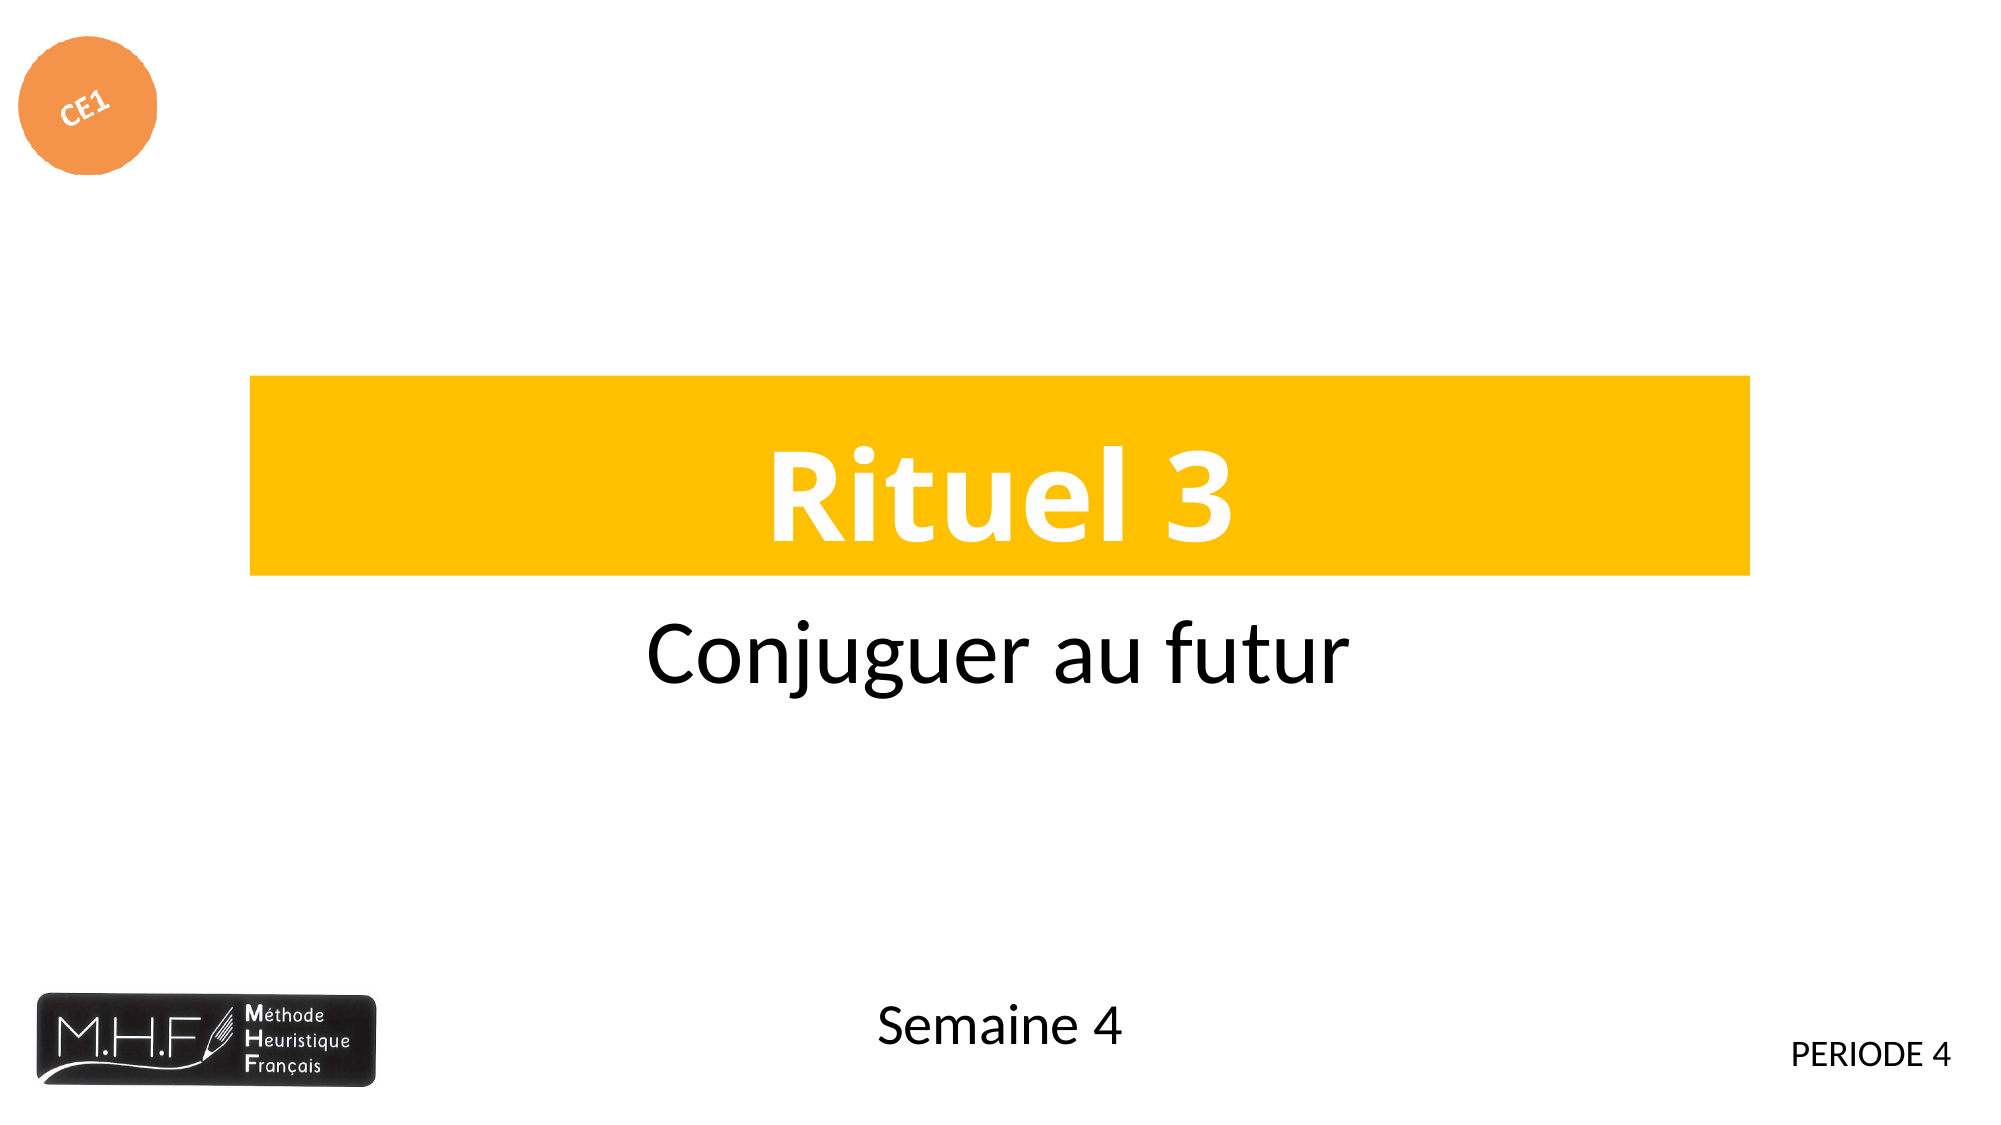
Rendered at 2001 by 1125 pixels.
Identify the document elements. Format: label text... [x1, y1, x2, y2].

text_box PERIODE 4 [1750, 1021, 1967, 1082]
text_box Semaine 4 [249, 987, 1750, 1118]
picture [18, 36, 157, 175]
title Rituel 3 [249, 375, 1750, 576]
subtitle Conjuguer au futur [249, 597, 1750, 869]
picture [33, 990, 379, 1089]
